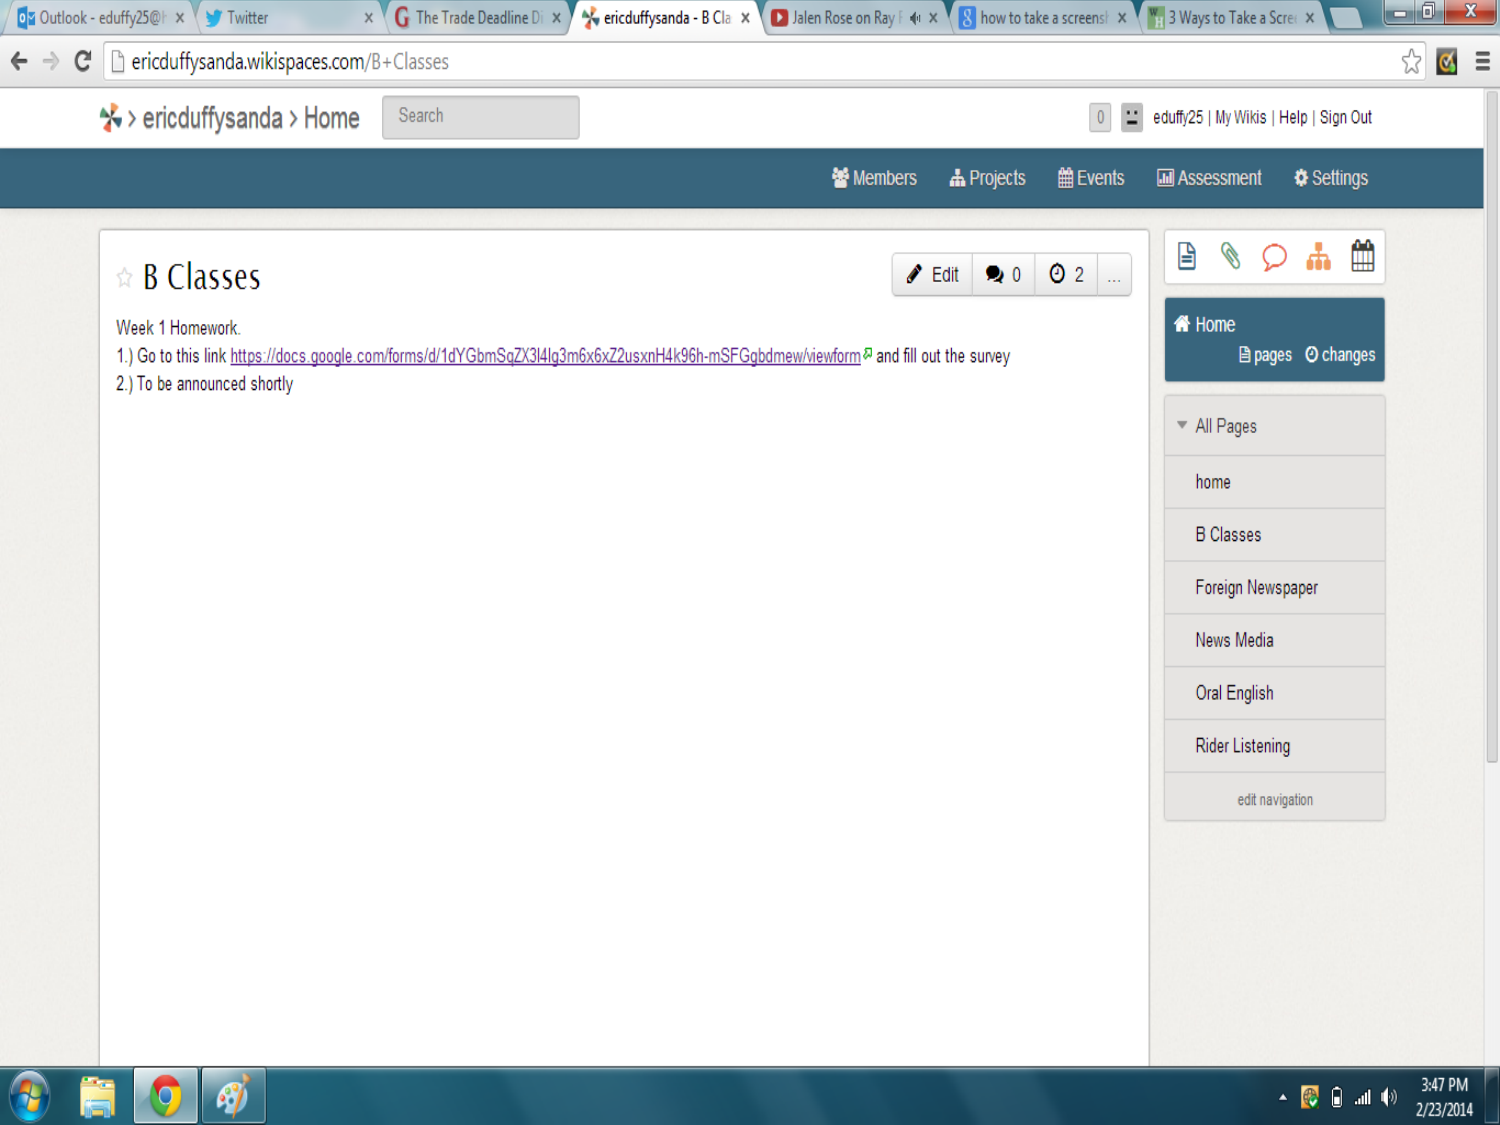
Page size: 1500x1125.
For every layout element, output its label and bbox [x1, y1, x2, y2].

list [0, 0, 1500, 1125]
